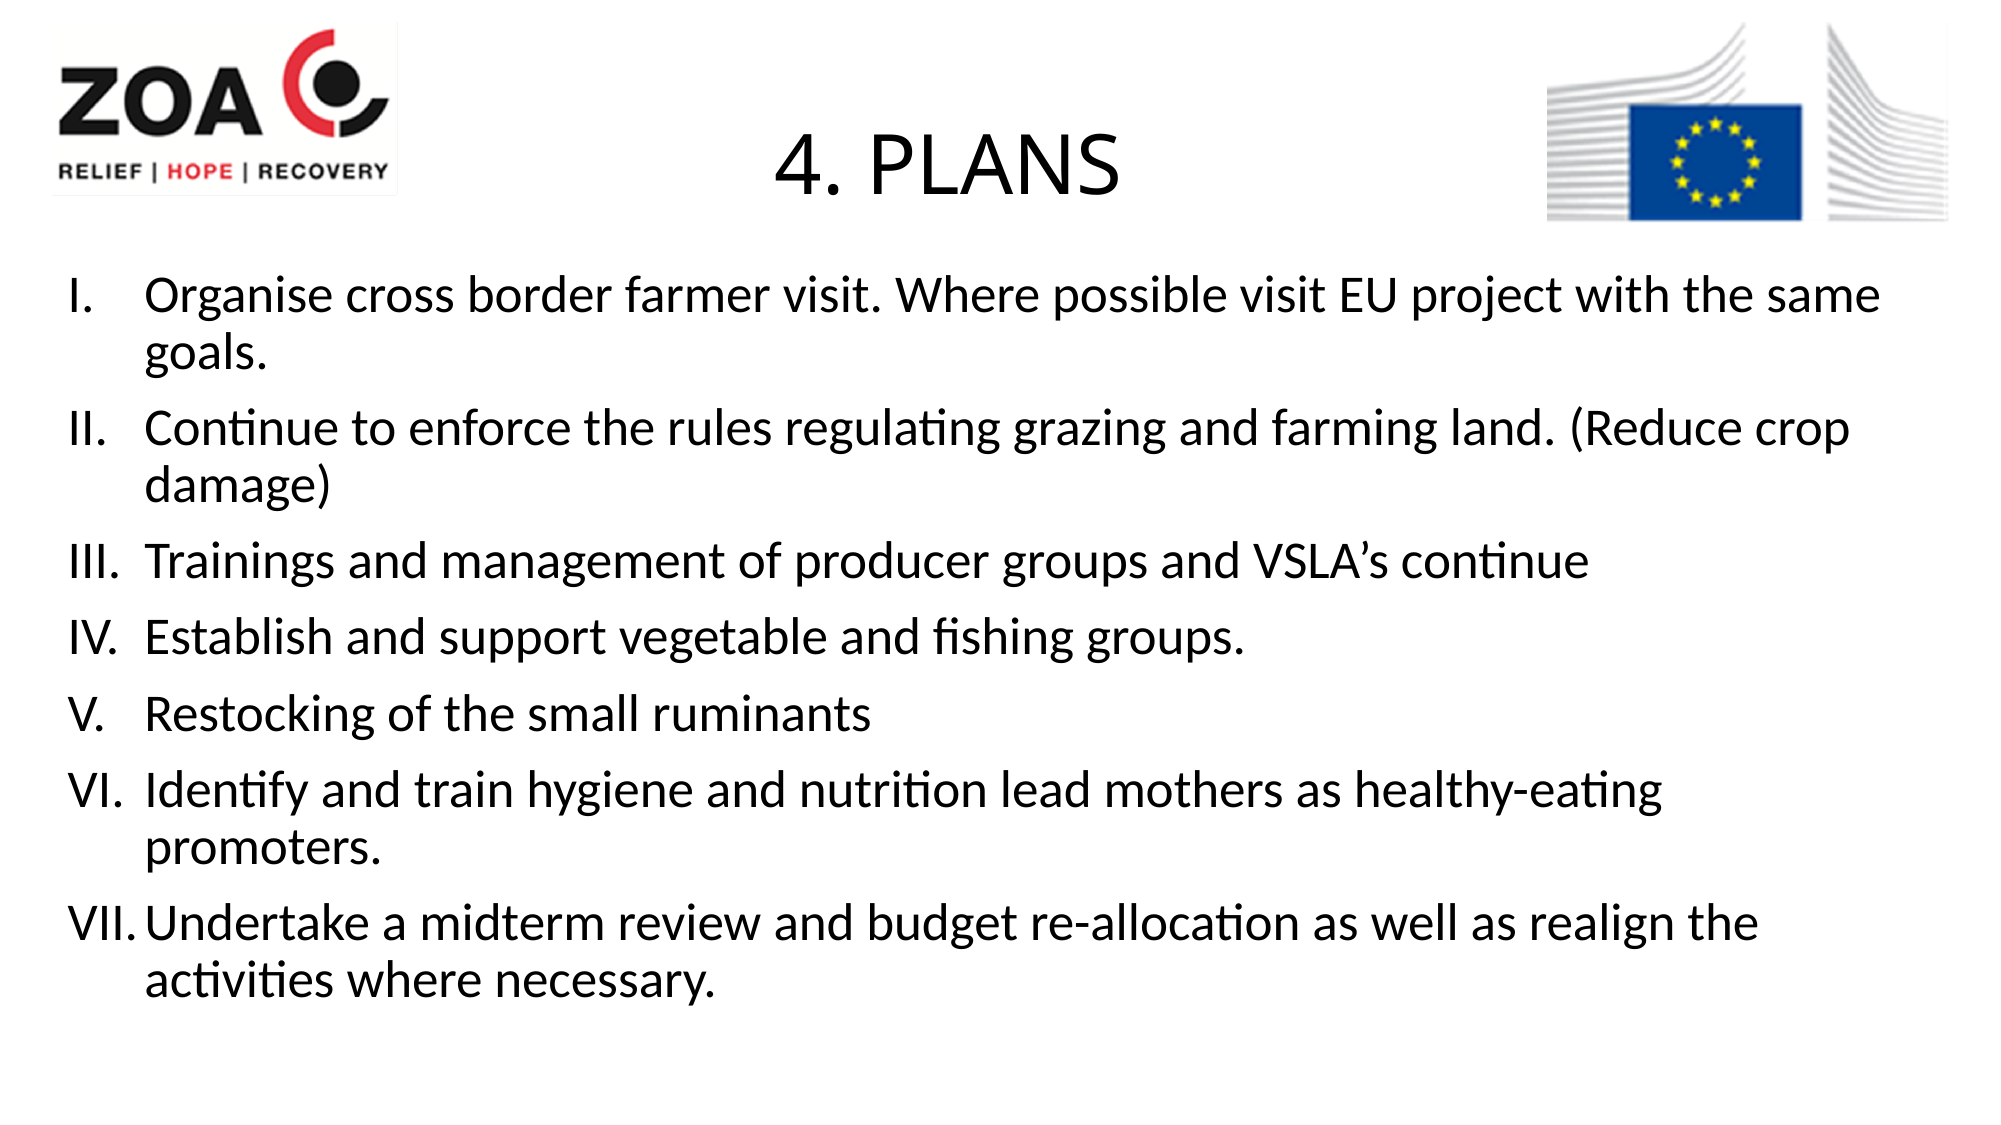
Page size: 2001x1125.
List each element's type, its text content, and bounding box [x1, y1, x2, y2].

picture [1546, 22, 1953, 226]
subtitle Organise cross border farmer visit. Where possible visit EU project with the same goals. Continue to enforce the rules regulating grazing and farming land. (Reduce crop damage) Trainings and management of producer groups and VSLA’s continue Establish and support vegetable and fishing groups. Restocking of the small ruminants Identify and train hygiene and nutrition lead mothers as healthy-eating promoters. Undertake a midterm review and budget re-allocation as well as realign the activities where necessary. [52, 258, 1928, 1025]
title 4. PLANS [198, 109, 1546, 220]
picture [52, 22, 398, 196]
